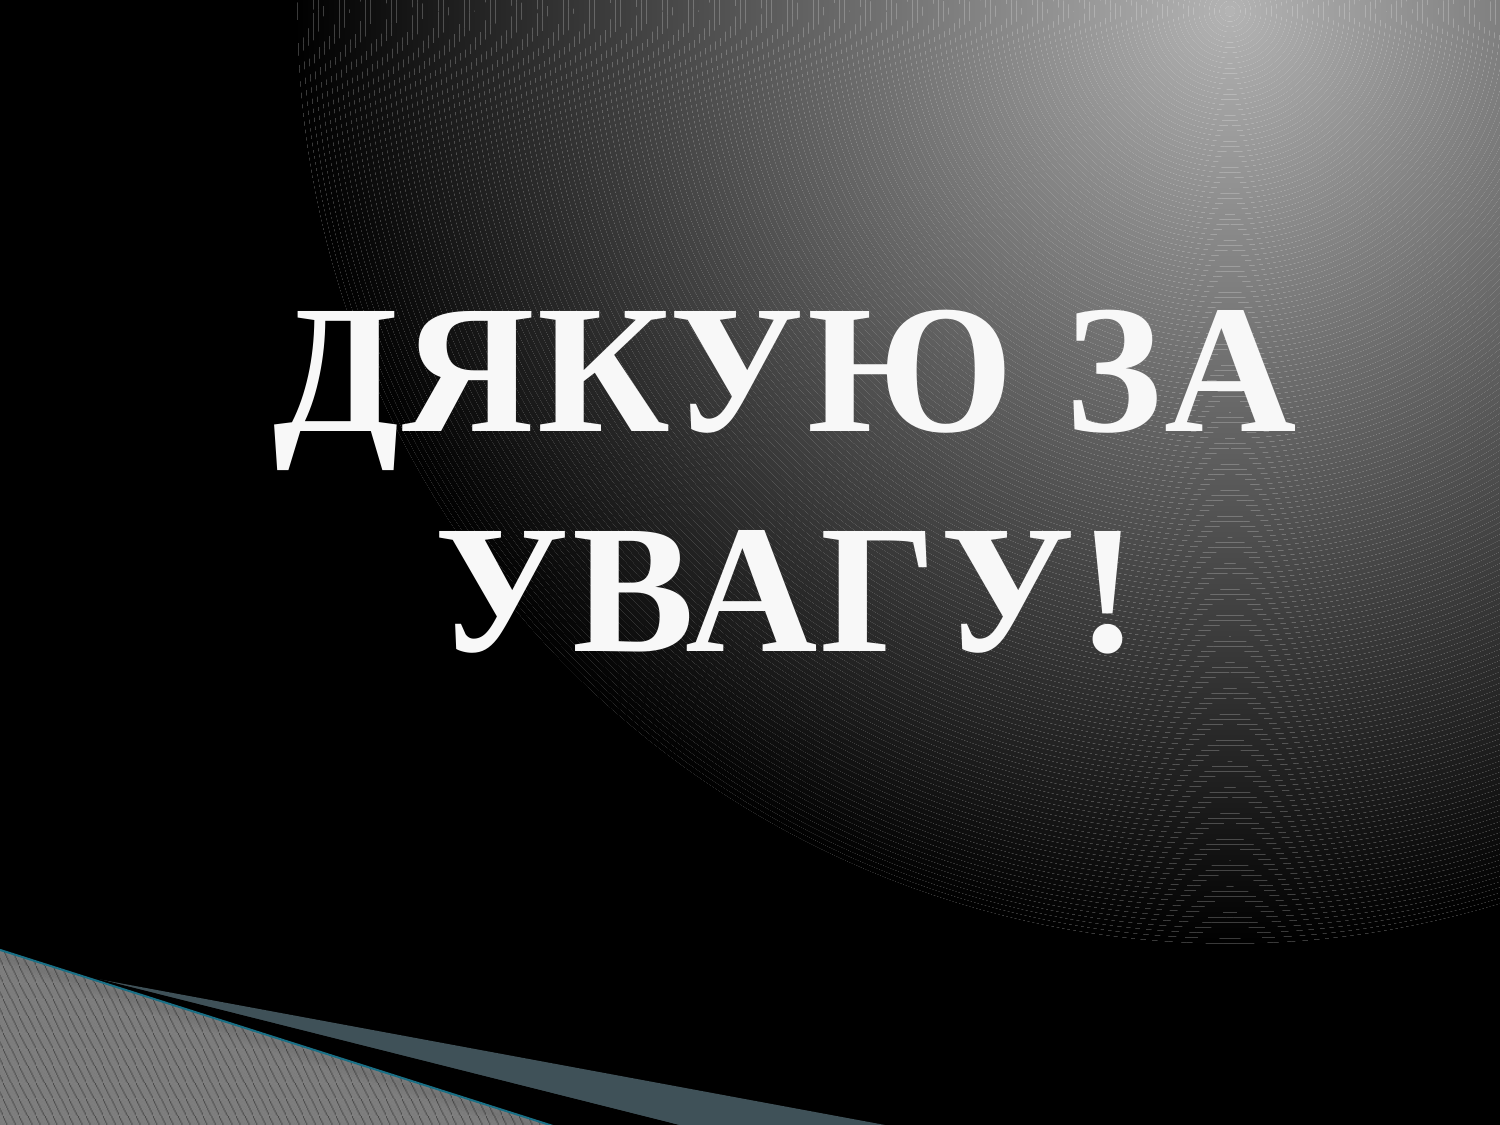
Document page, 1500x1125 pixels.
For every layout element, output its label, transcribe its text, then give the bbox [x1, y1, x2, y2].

title ДЯКУЮ ЗА УВАГУ! [112, 314, 1463, 622]
picture [0, 952, 543, 1125]
